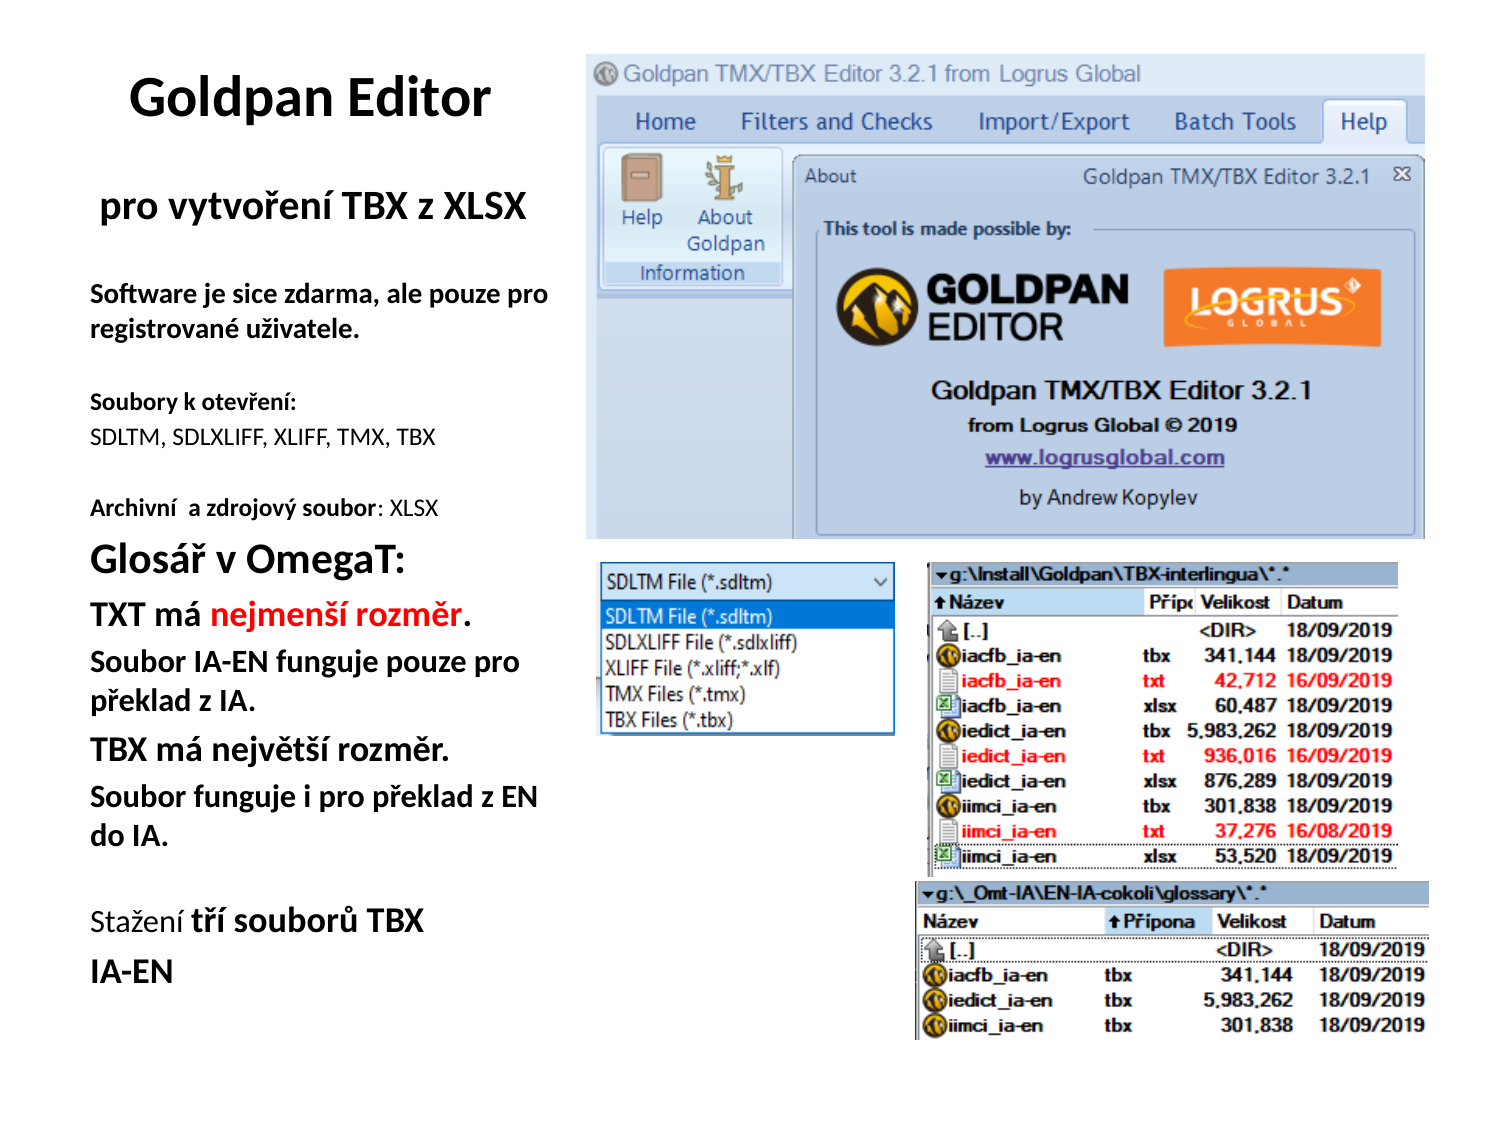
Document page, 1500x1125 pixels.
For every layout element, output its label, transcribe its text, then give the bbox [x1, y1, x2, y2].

list Software je sice zdarma, ale pouze pro registrované uživatele. Soubory k otevření: SDLTM, SDLXLIFF, XLIFF, TMX, TBX Archivní a zdrojový soubor: XLSX Glosář v OmegaT: TXT má nejmenší rozměr. Soubor IA-EN funguje pouze pro překlad z IA. TBX má největší rozměr. Soubor funguje i pro překlad z EN do IA. Stažení tří souborů TBX IA-EN [75, 267, 569, 1005]
title Goldpan Editor pro vytvoření TBX z XLSX [75, 44, 569, 236]
picture [915, 881, 1429, 1040]
picture [596, 562, 896, 737]
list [586, 54, 1426, 540]
picture [926, 562, 1398, 877]
